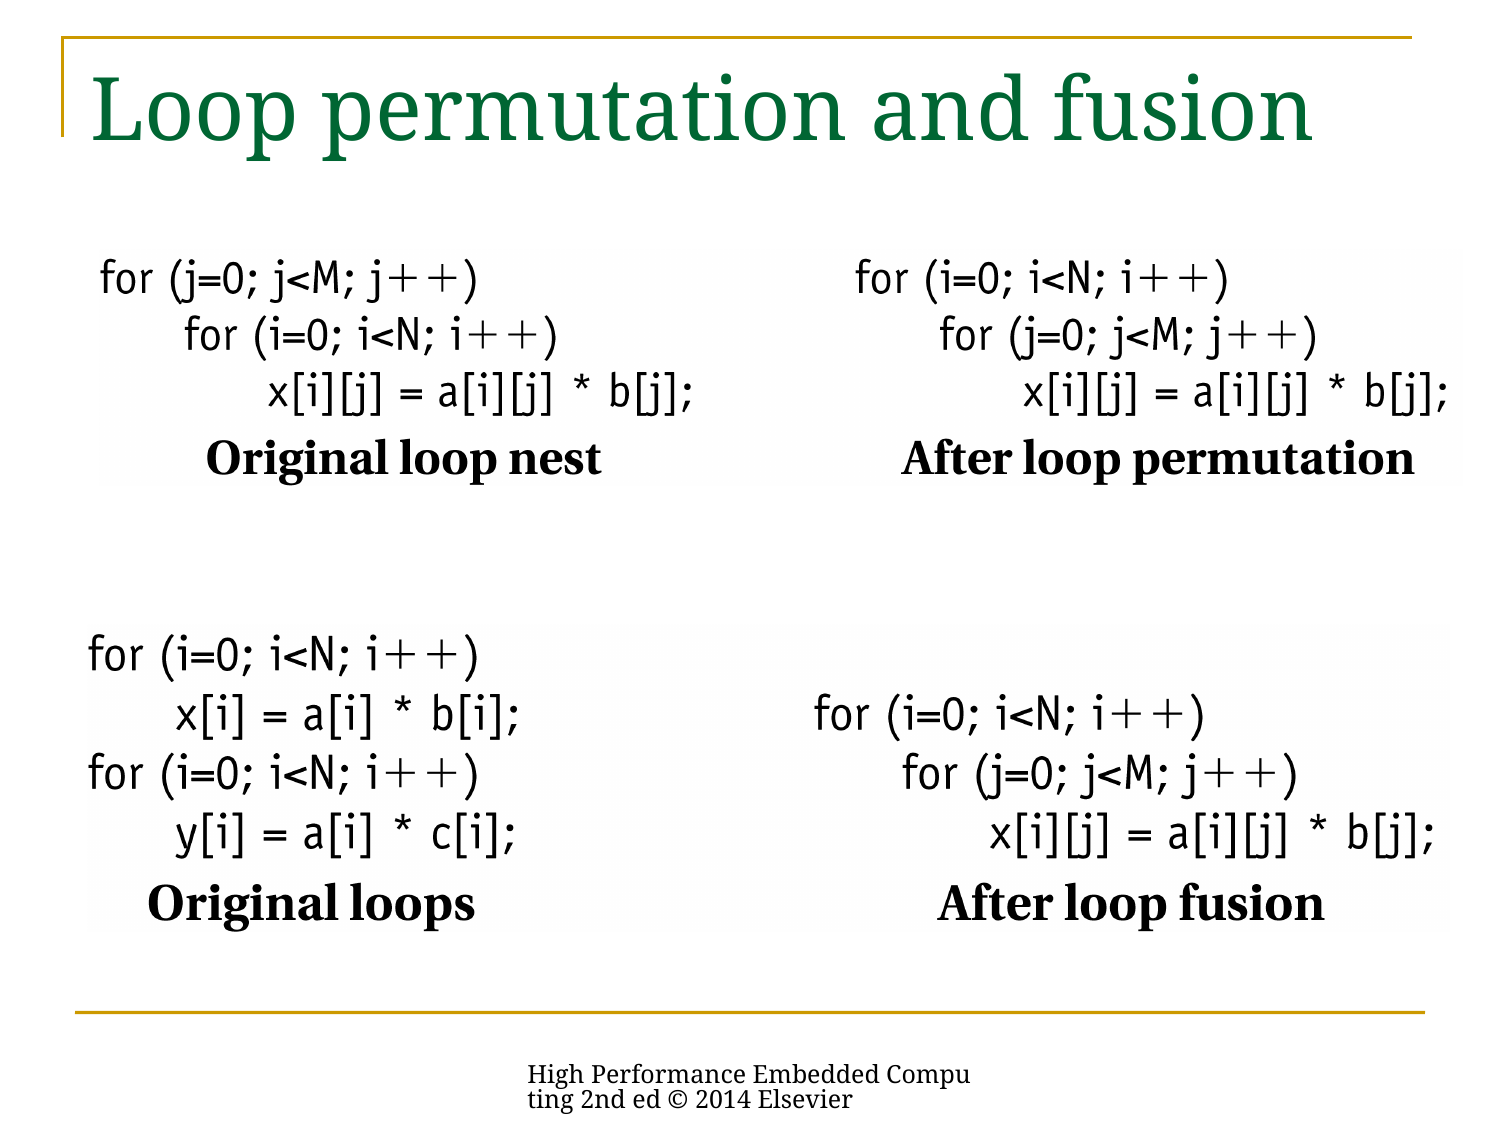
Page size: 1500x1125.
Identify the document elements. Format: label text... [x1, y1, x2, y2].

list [87, 624, 1451, 932]
footer High Performance Embedded Computing 2nd ed © 2014 Elsevier [512, 1025, 988, 1100]
title Loop permutation and fusion [75, 45, 1425, 233]
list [99, 249, 1463, 486]
